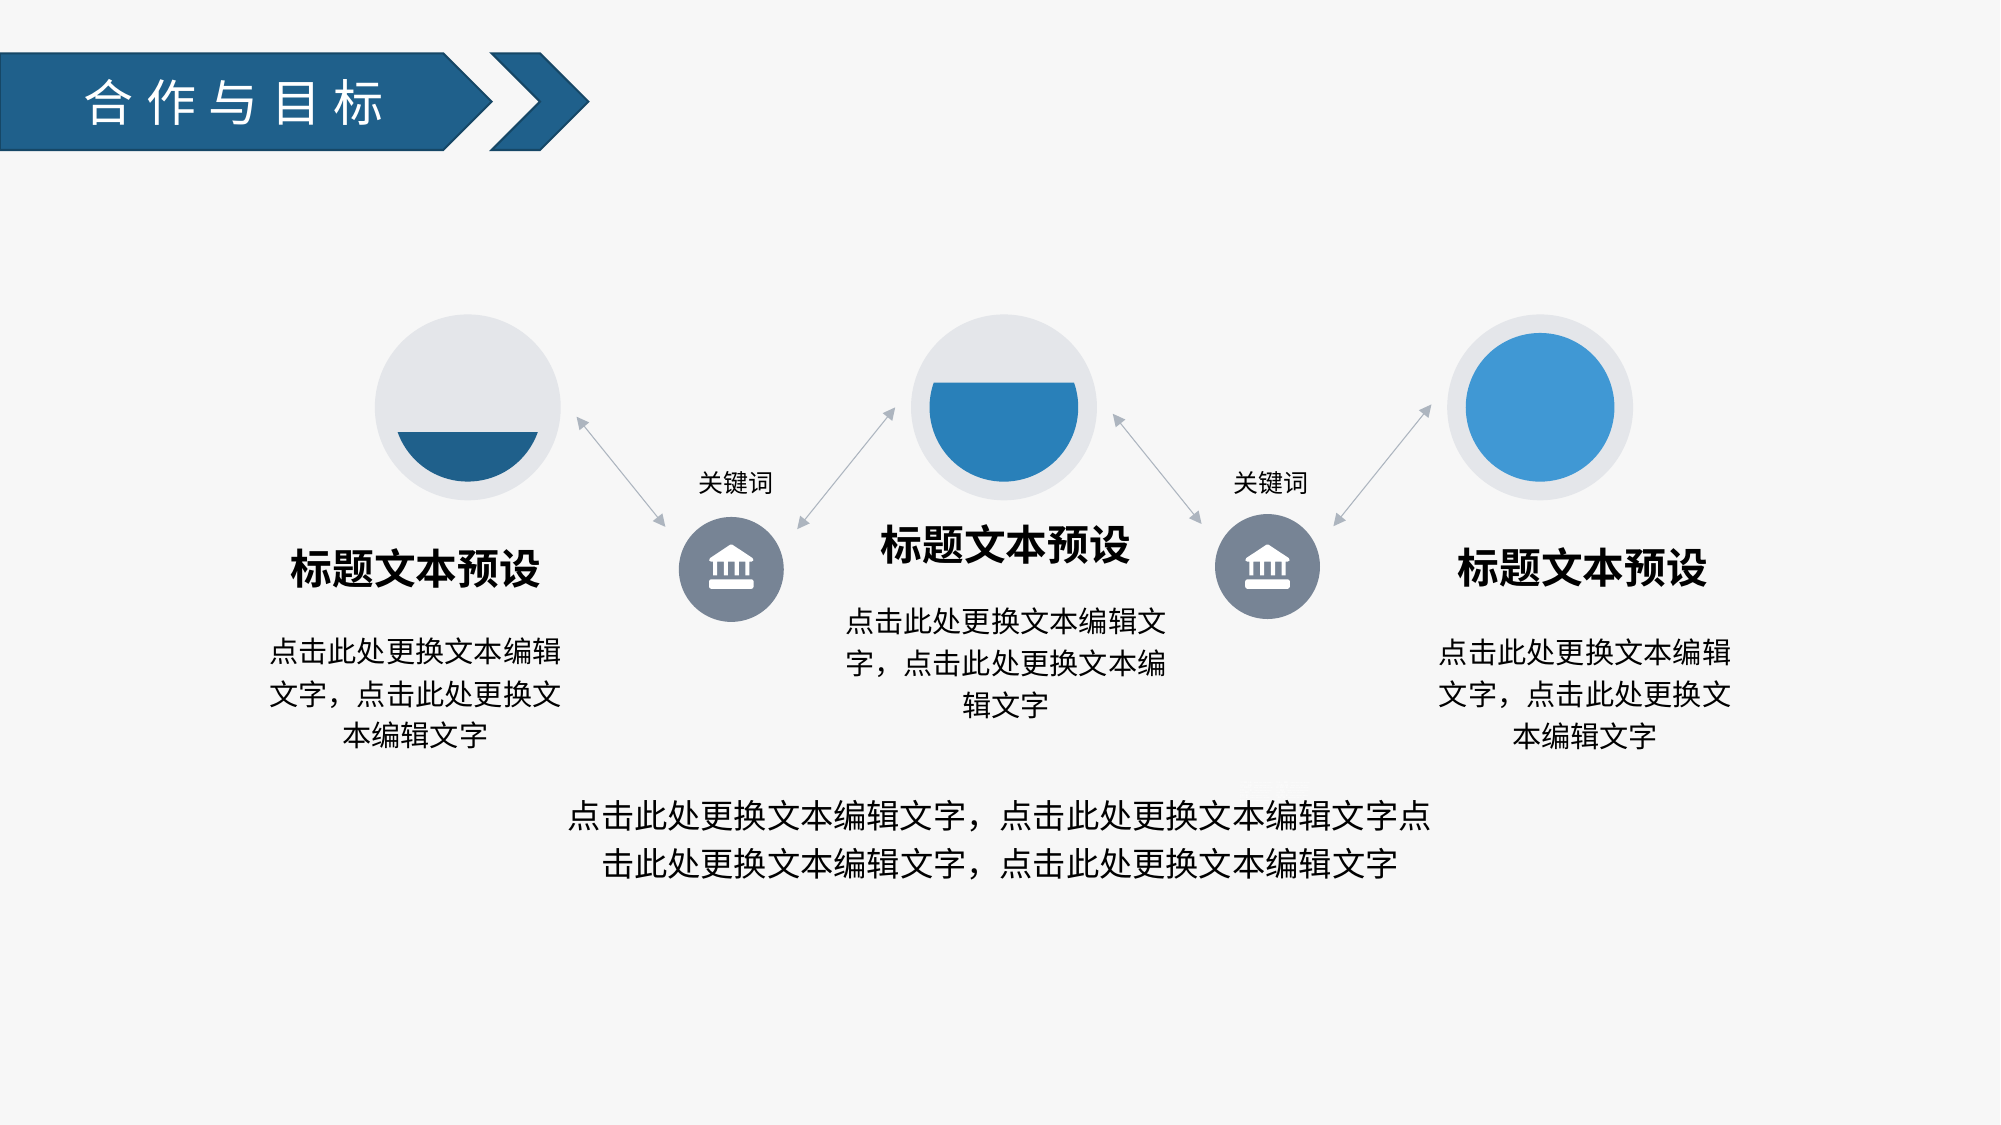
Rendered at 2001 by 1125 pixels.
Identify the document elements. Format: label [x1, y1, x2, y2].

text_box [0, 53, 589, 150]
text_box [253, 314, 1748, 868]
